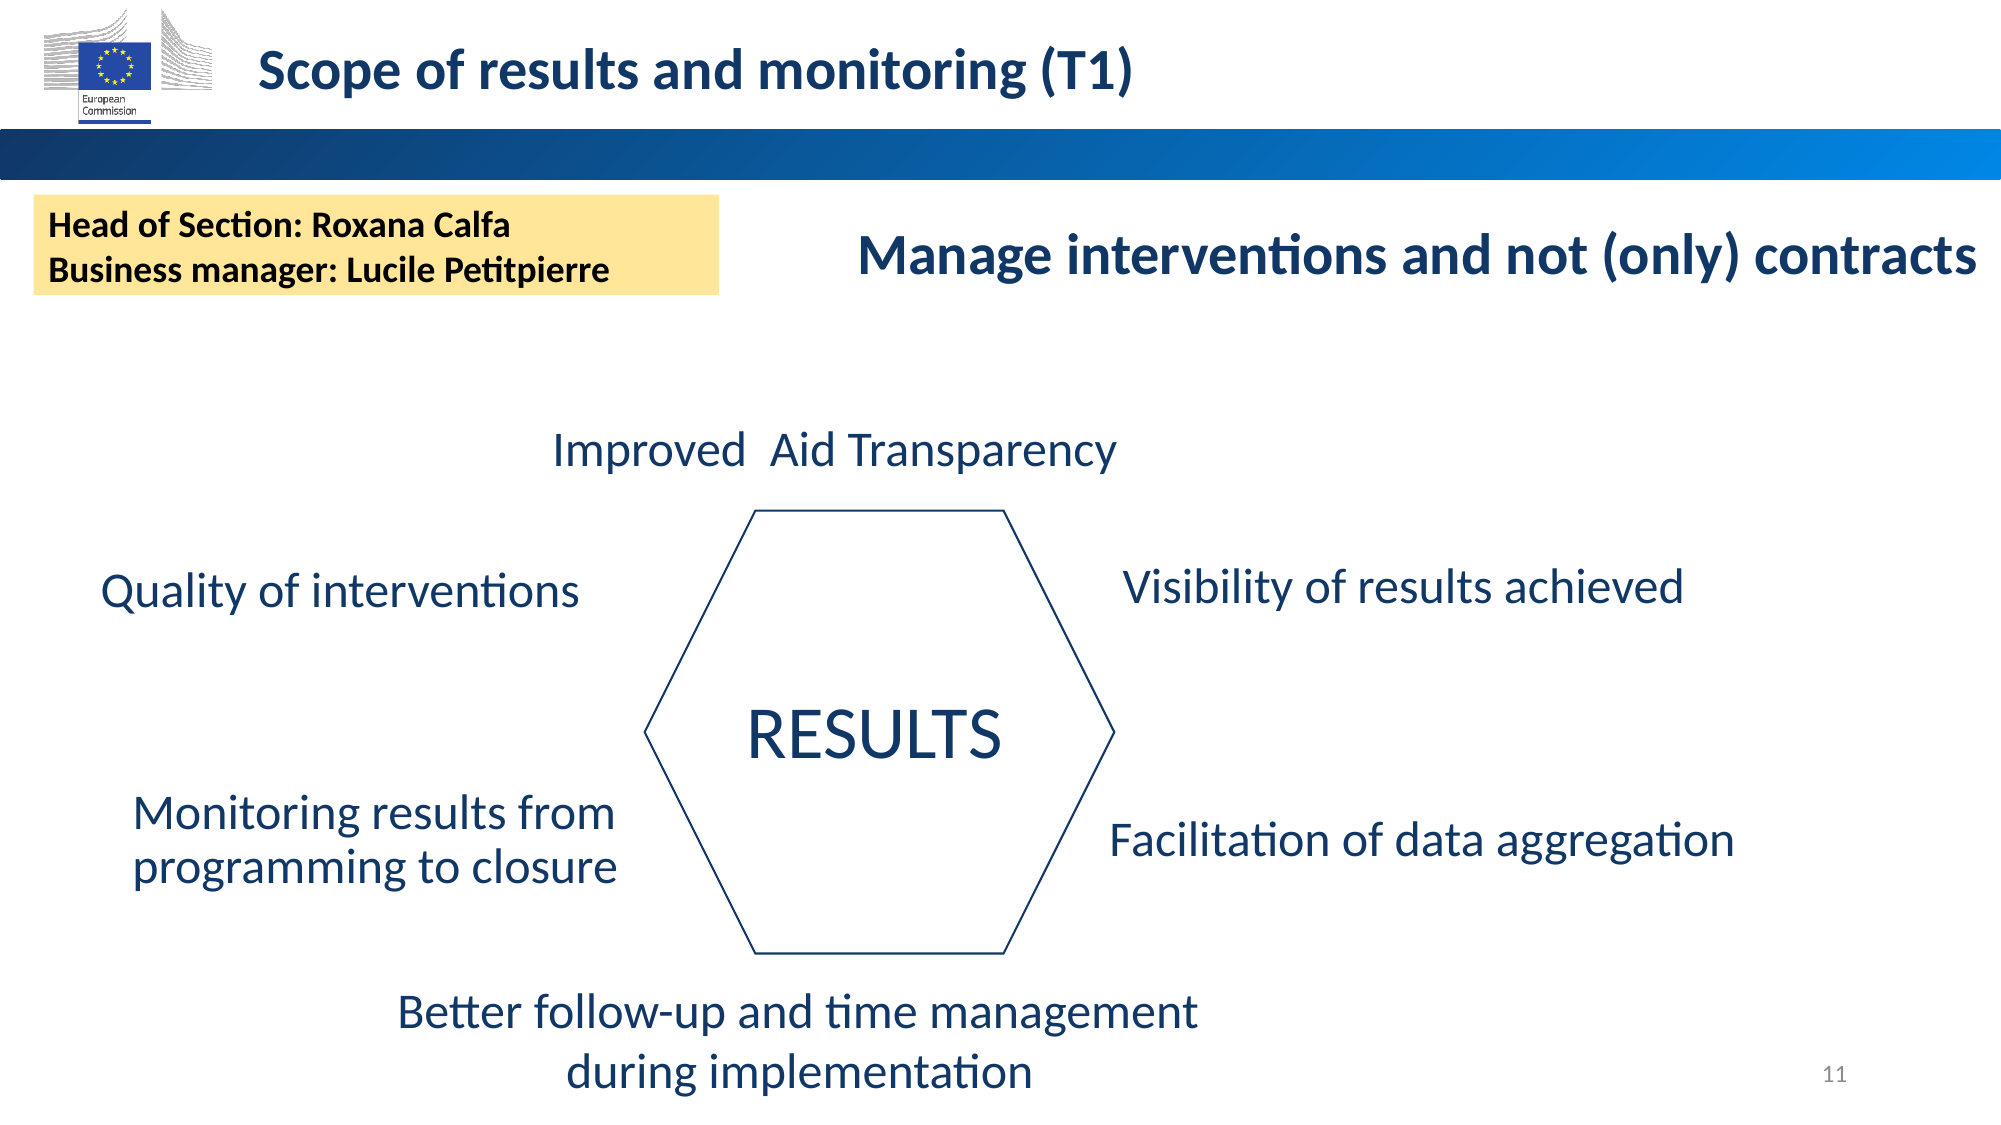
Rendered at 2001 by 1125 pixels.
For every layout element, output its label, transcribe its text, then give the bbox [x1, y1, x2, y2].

picture [44, 8, 212, 124]
slide_number 11 [1412, 1042, 1863, 1103]
text_box Manage interventions and not (only) contracts [842, 208, 1993, 294]
text_box Head of Section: Roxana Calfa Business manager: Lucile Petitpierre [33, 194, 720, 296]
text_box Monitoring results from programming to closure [117, 778, 718, 902]
text_box Better follow-up and time management during implementation [382, 971, 1319, 1107]
text_box Improved Aid Transparency [537, 415, 1338, 485]
text_box Visibility of results achieved [1107, 552, 1894, 622]
text_box Scope of results and monitoring (T1) [244, 23, 1358, 109]
text_box Quality of interventions [85, 549, 689, 625]
text_box [643, 509, 1116, 955]
text_box RESULTS [731, 675, 1028, 781]
text_box Facilitation of data aggregation [1094, 806, 1883, 875]
